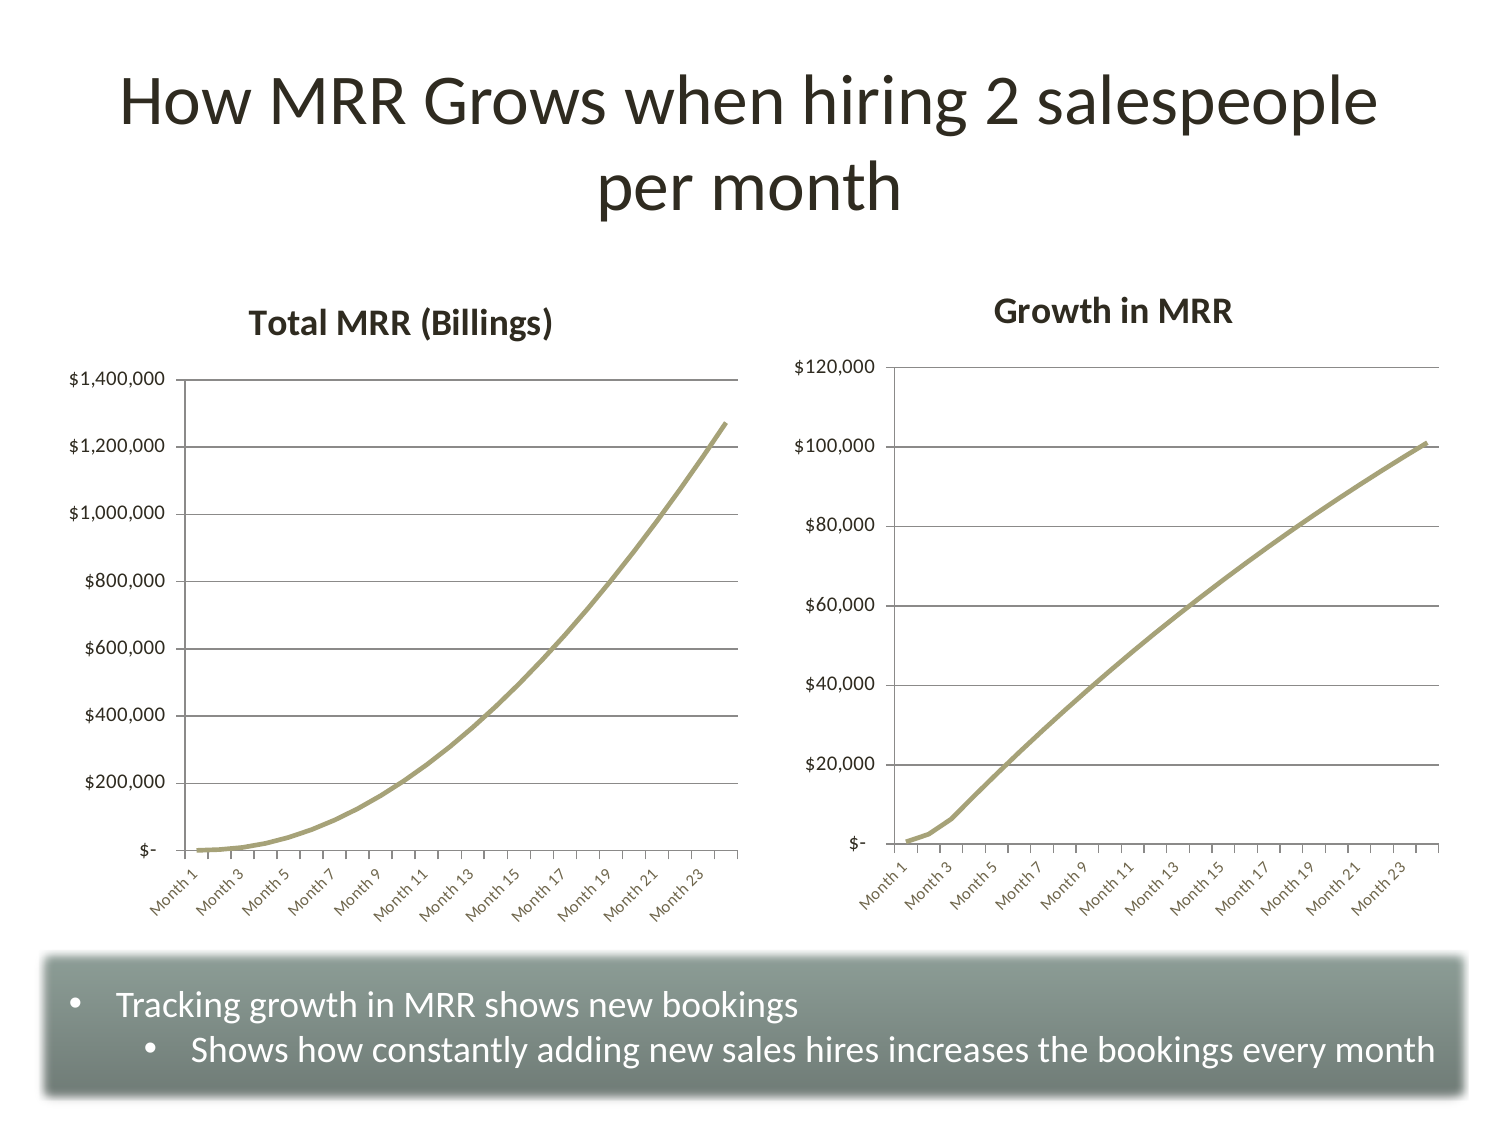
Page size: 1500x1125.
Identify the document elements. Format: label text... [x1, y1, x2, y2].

chart [49, 274, 752, 941]
chart [775, 262, 1453, 935]
title How MRR Grows when hiring 2 salespeople per month [75, 45, 1425, 233]
text_box Tracking growth in MRR shows new bookings Shows how constantly adding new sales hires increases the bookings every month [52, 963, 1457, 1089]
